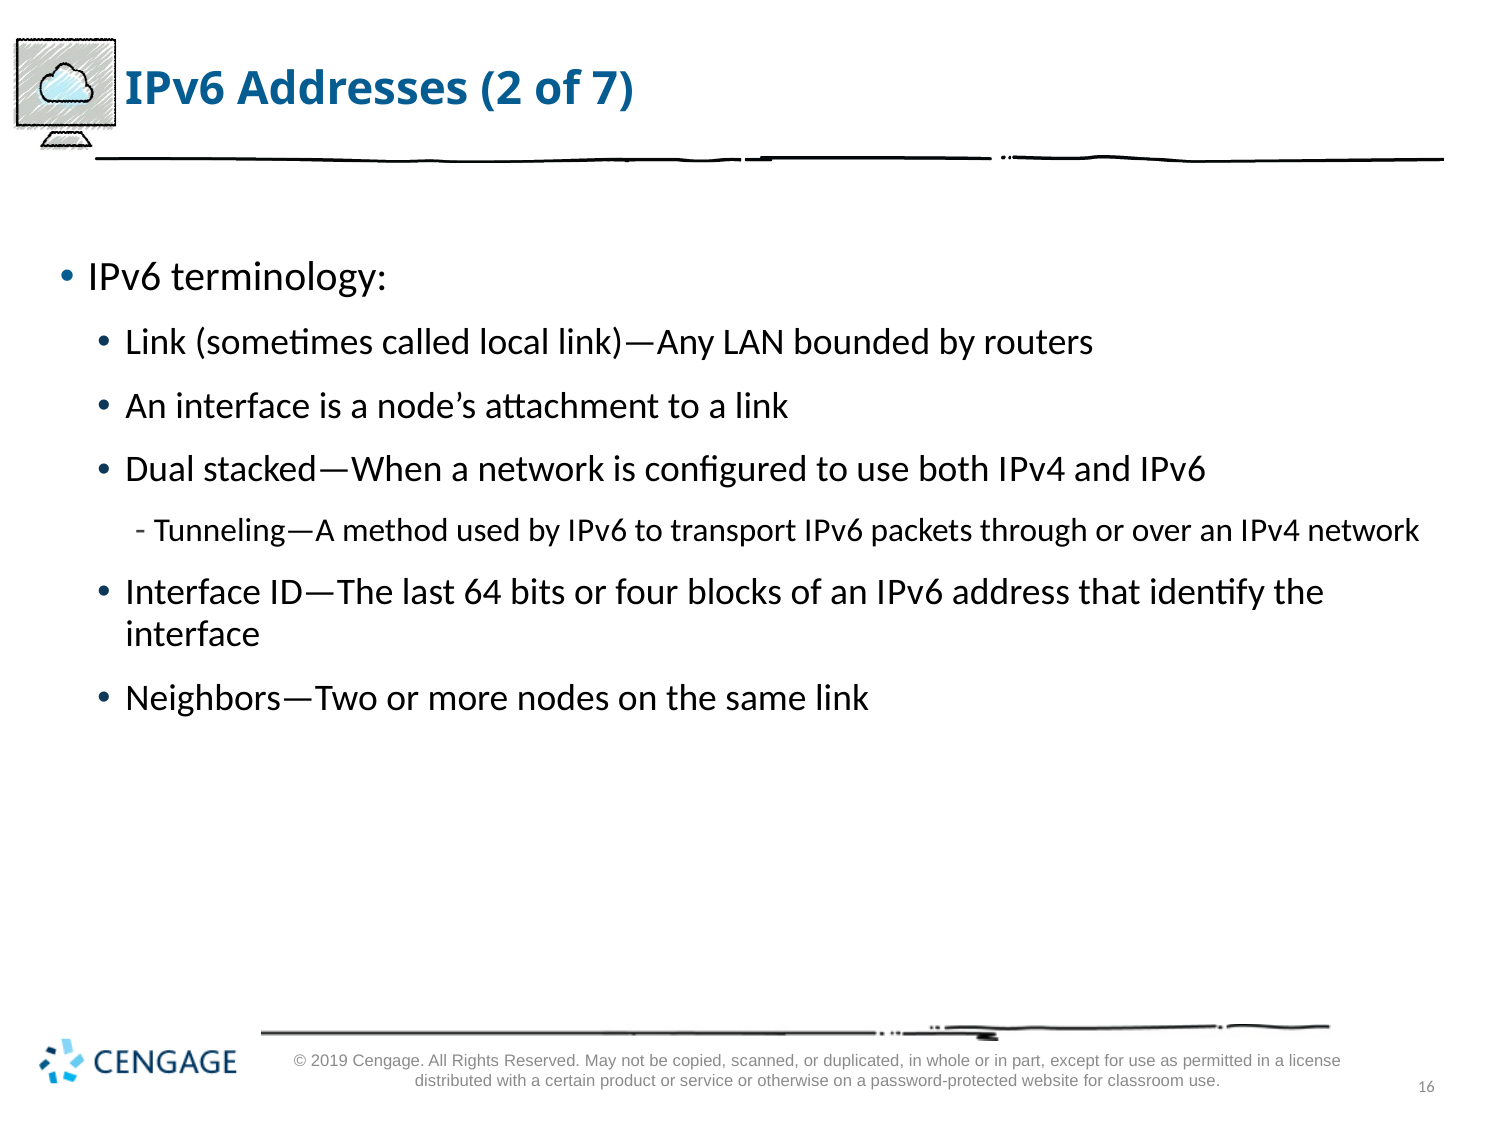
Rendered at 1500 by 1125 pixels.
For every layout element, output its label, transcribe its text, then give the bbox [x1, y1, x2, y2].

list I P v 6 terminology: Link (sometimes called local link)—Any LAN bounded by routers An interface is a node’s attachment to a link Dual stacked—When a network is configured to use both I P v 4 and I P v 6 Tunneling—A method used by I P v 6 to transport I P v 6 packets through or over an I P v 4 network Interface I D—The last 64 bits or four blocks of an I P v 6 address that identify the interface Neighbors—Two or more nodes on the same link [59, 252, 1441, 724]
picture [19, 1025, 249, 1096]
picture [95, 155, 1444, 163]
picture [261, 1024, 1331, 1041]
title I P v 6 Addresses (2 of 7) [125, 66, 1442, 116]
footer © 2019 Cengage. All Rights Reserved. May not be copied, scanned, or duplicated, in whole or in part, except for use as permitted in a license distributed with a certain product or service or otherwise on a password-protected website for classroom use. [262, 1050, 1375, 1091]
picture [13, 36, 117, 151]
